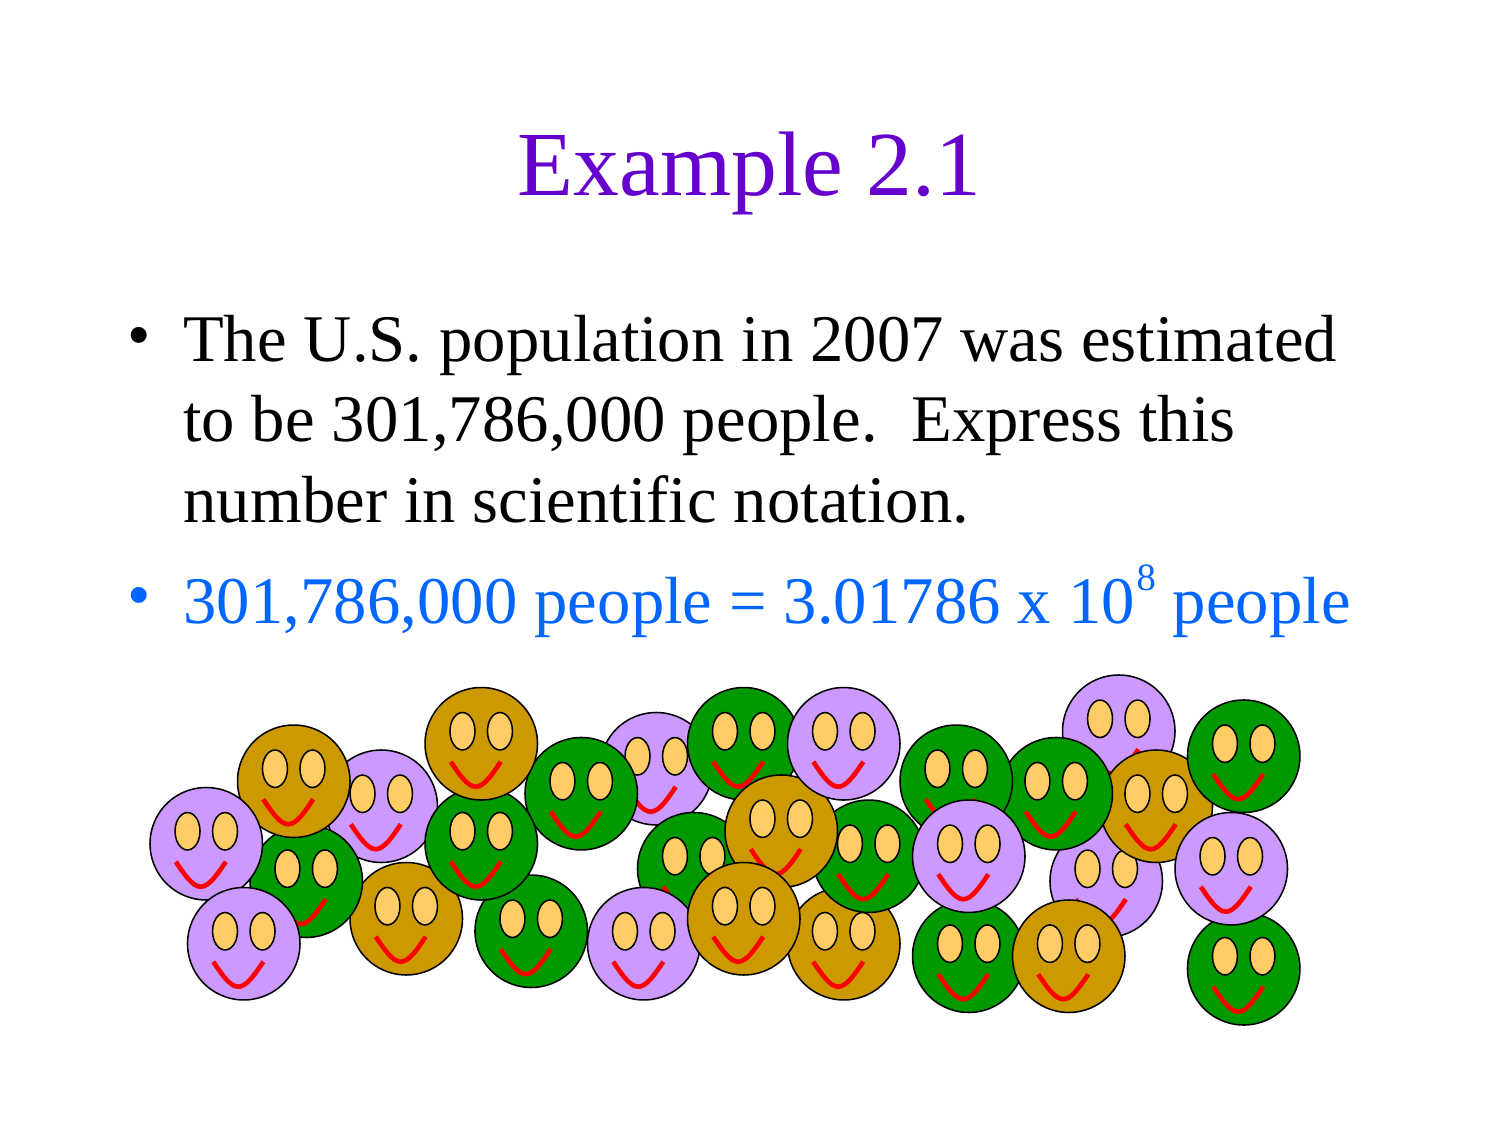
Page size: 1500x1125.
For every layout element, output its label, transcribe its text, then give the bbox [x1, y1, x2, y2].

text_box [1187, 699, 1301, 813]
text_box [1187, 912, 1301, 1026]
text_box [599, 712, 686, 810]
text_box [912, 799, 1026, 913]
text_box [541, 737, 638, 851]
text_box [424, 808, 538, 901]
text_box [237, 724, 351, 838]
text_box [687, 687, 785, 801]
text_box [266, 824, 363, 938]
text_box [149, 787, 263, 901]
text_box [637, 812, 719, 885]
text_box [899, 724, 1013, 838]
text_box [354, 749, 419, 860]
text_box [912, 921, 1007, 1013]
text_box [812, 810, 907, 913]
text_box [349, 862, 463, 976]
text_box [474, 874, 588, 988]
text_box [187, 887, 301, 1001]
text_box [1012, 899, 1126, 1013]
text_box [787, 687, 901, 801]
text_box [587, 887, 701, 1001]
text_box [1099, 749, 1182, 863]
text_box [787, 898, 901, 1001]
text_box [1174, 812, 1288, 926]
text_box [1049, 860, 1163, 938]
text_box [1016, 737, 1113, 851]
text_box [687, 862, 801, 976]
text_box The U.S. population in 2007 was estimated to be 301,786,000 people. Express this number in scientific notation. 301,786,000 people = 3.01786 x 108 people [112, 287, 1388, 663]
text_box Example 2.1 [112, 64, 1388, 252]
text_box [724, 774, 838, 888]
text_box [424, 687, 538, 801]
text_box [1062, 674, 1176, 748]
